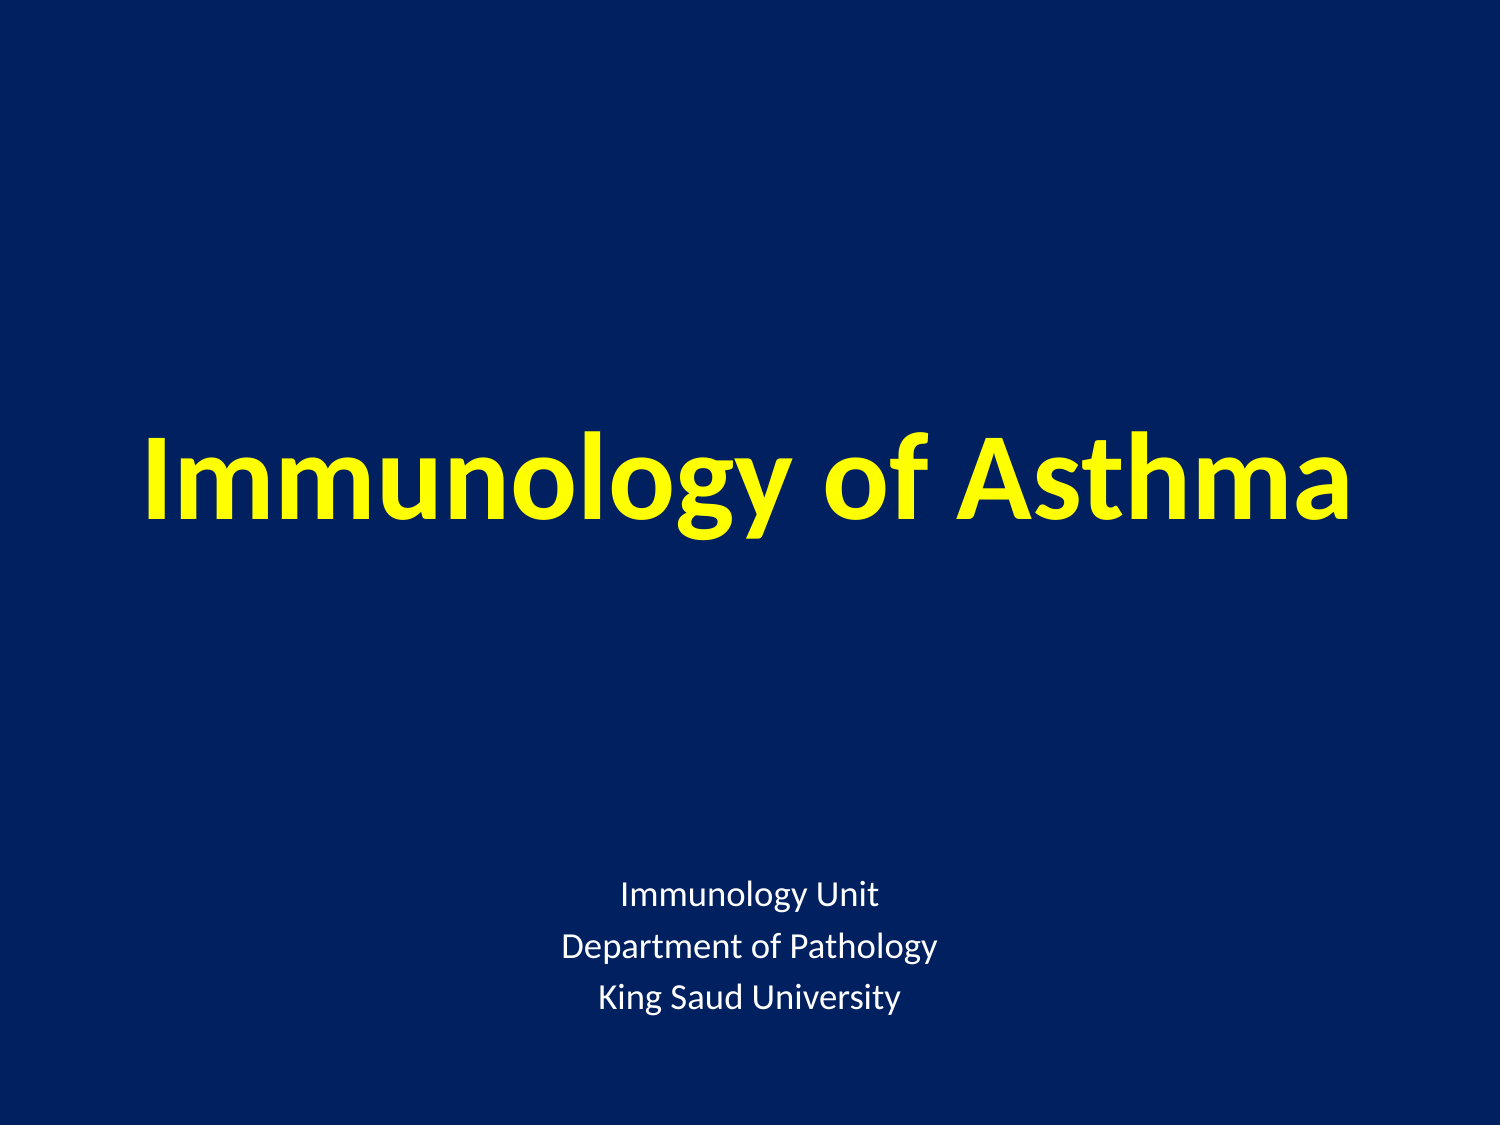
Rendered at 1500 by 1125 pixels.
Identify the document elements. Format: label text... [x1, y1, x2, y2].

subtitle Immunology Unit Department of Pathology King Saud University [225, 862, 1275, 1025]
title Immunology of Asthma [62, 349, 1463, 591]
